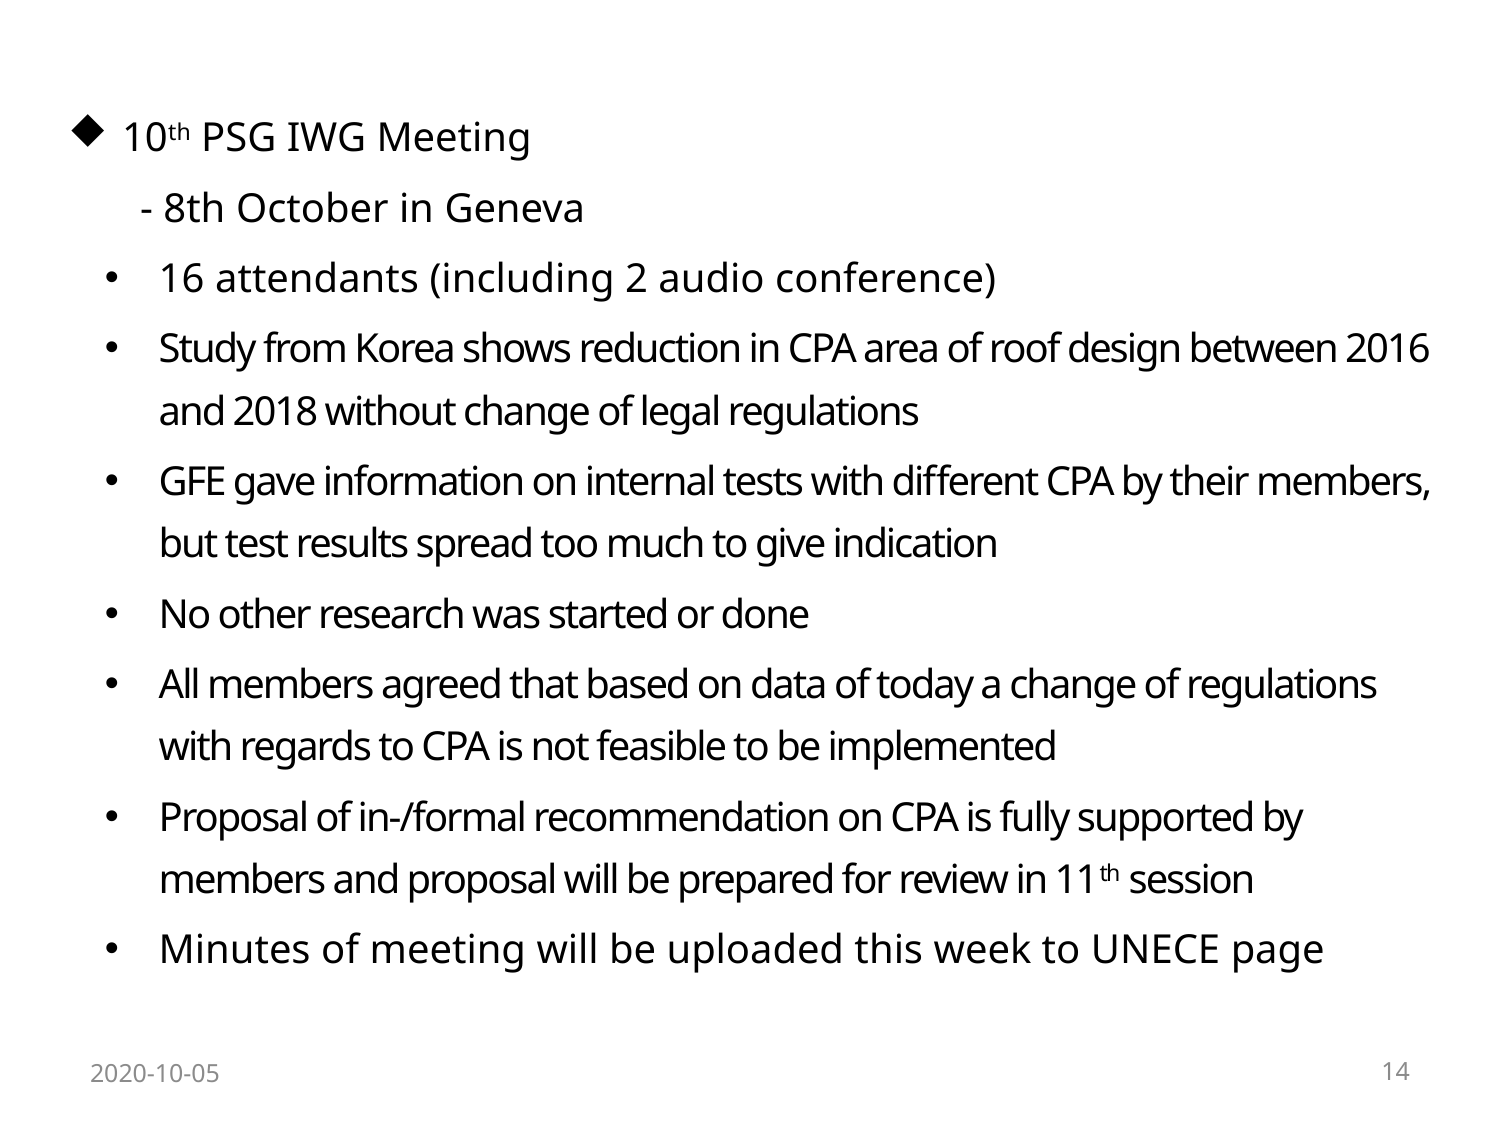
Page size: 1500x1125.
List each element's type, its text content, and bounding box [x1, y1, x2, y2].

slide_number 14 [1074, 1042, 1425, 1103]
text_box 10th PSG IWG Meeting - 8th October in Geneva 16 attendants (including 2 audio conference) Study from Korea shows reduction in CPA area of roof design between 2016 and 2018 without change of legal regulations GFE gave information on internal tests with different CPA by their members, but test results spread too much to give indication No other research was started or done All members agreed that based on data of today a change of regulations with regards to CPA is not feasible to be implemented Proposal of in-/formal recommendation on CPA is fully supported by members and proposal will be prepared for review in 11th session Minutes of meeting will be uploaded this week to UNECE page [53, 89, 1471, 988]
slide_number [75, 1042, 425, 1103]
